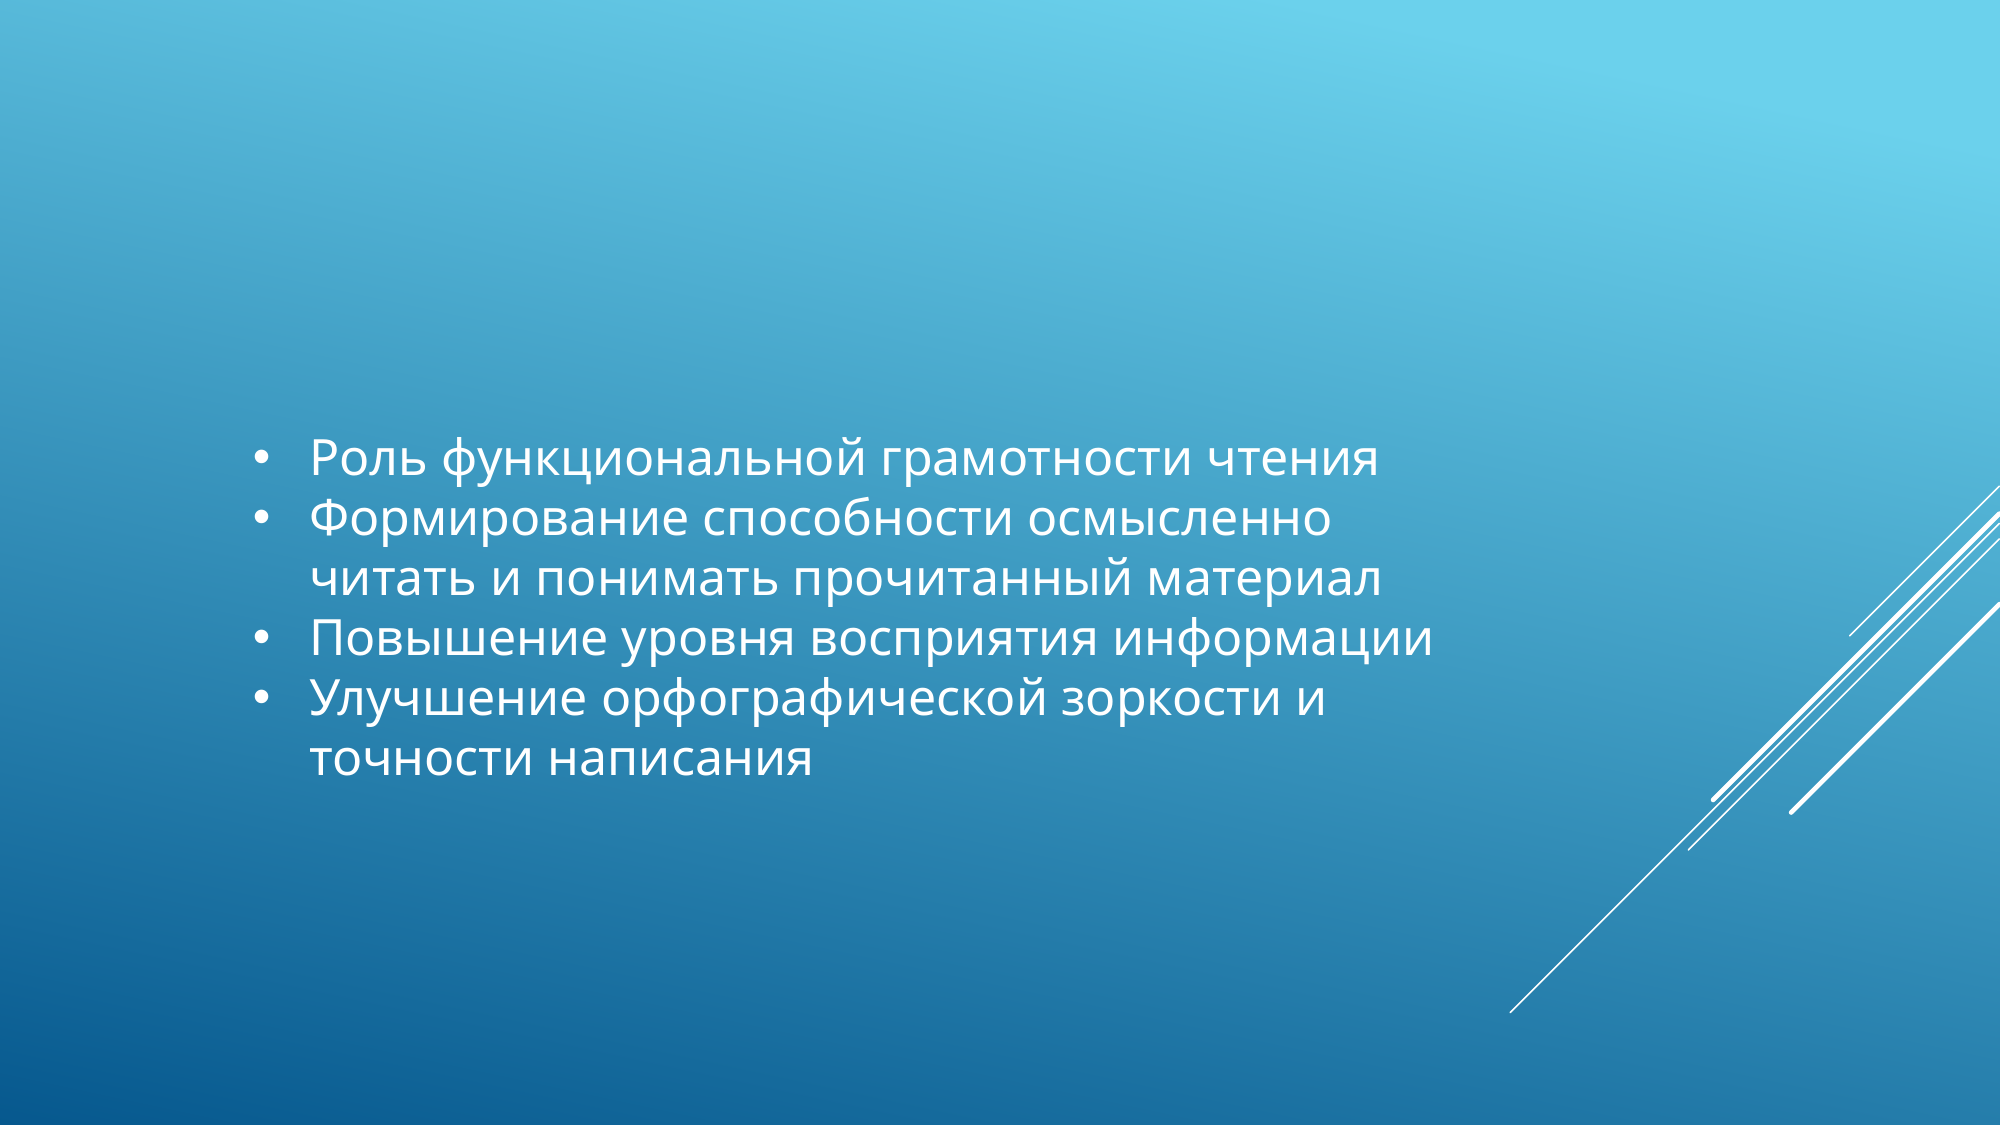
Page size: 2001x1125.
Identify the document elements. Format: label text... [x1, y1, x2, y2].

text_box Роль функциональной грамотности чтения Формирование способности осмысленно читать и понимать прочитанный материал Повышение уровня восприятия информации Улучшение орфографической зоркости и точности написания [238, 418, 1500, 794]
